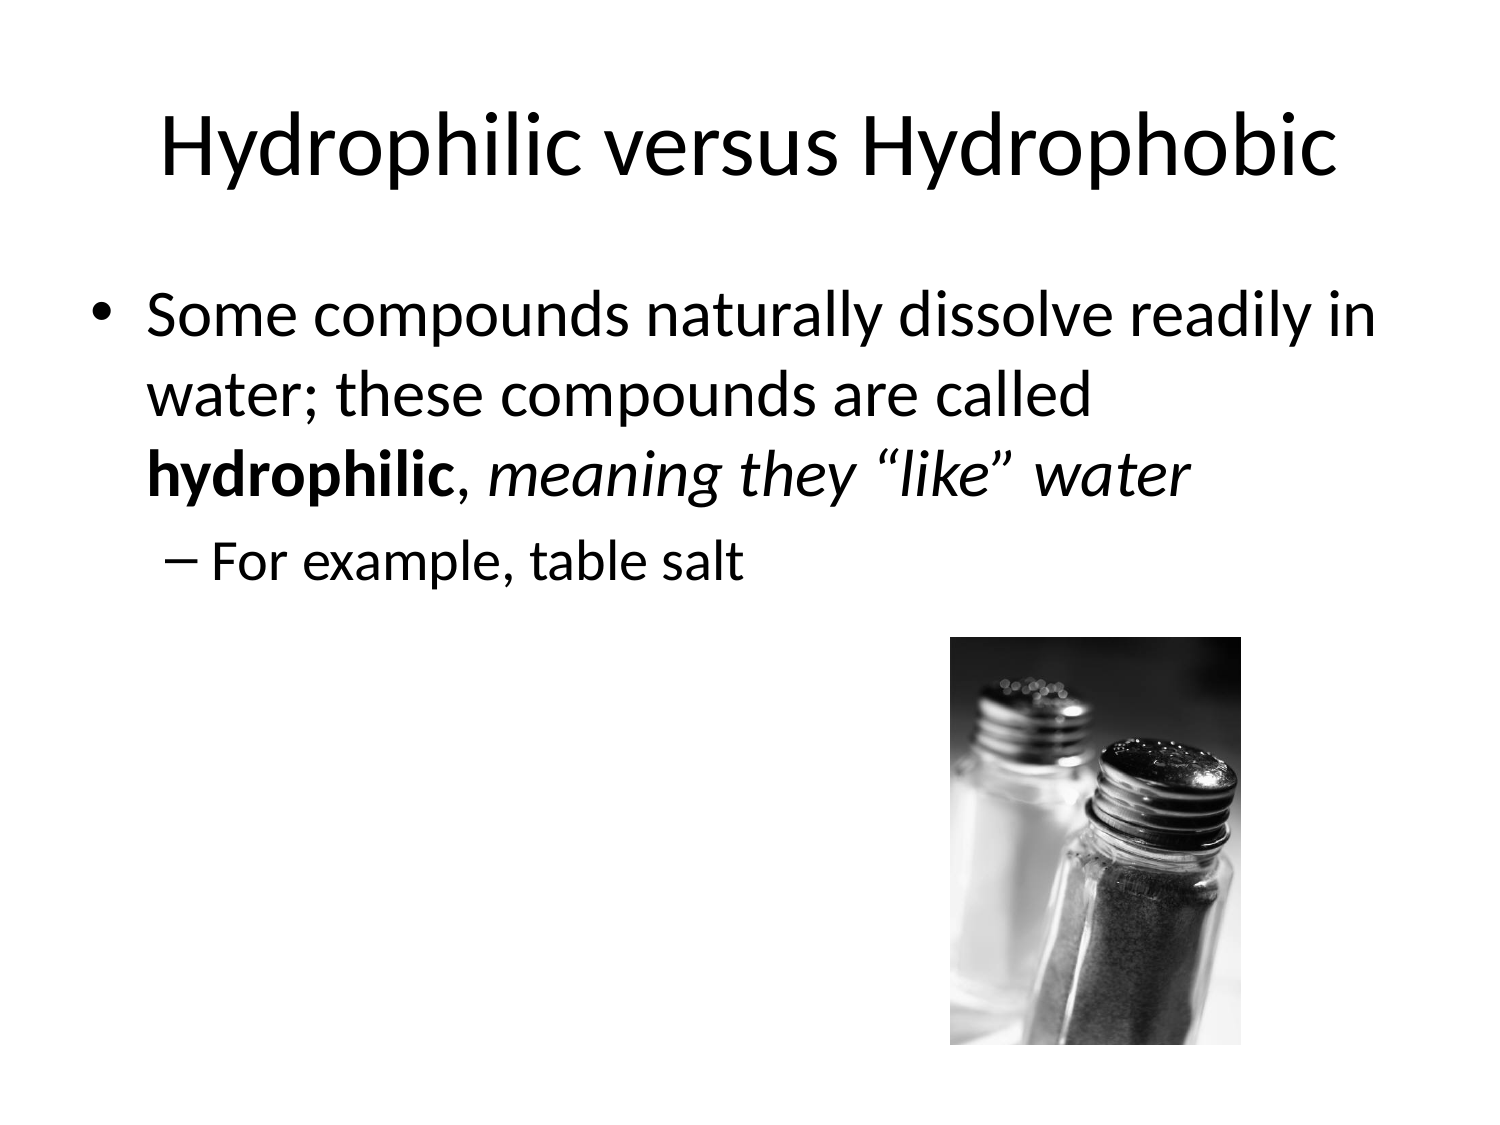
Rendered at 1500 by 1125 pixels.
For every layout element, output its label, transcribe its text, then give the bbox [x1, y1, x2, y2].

picture [949, 637, 1241, 1045]
title Hydrophilic versus Hydrophobic [75, 45, 1425, 233]
list Some compounds naturally dissolve readily in water; these compounds are called hydrophilic, meaning they “like” water For example, table salt [75, 262, 1425, 1005]
